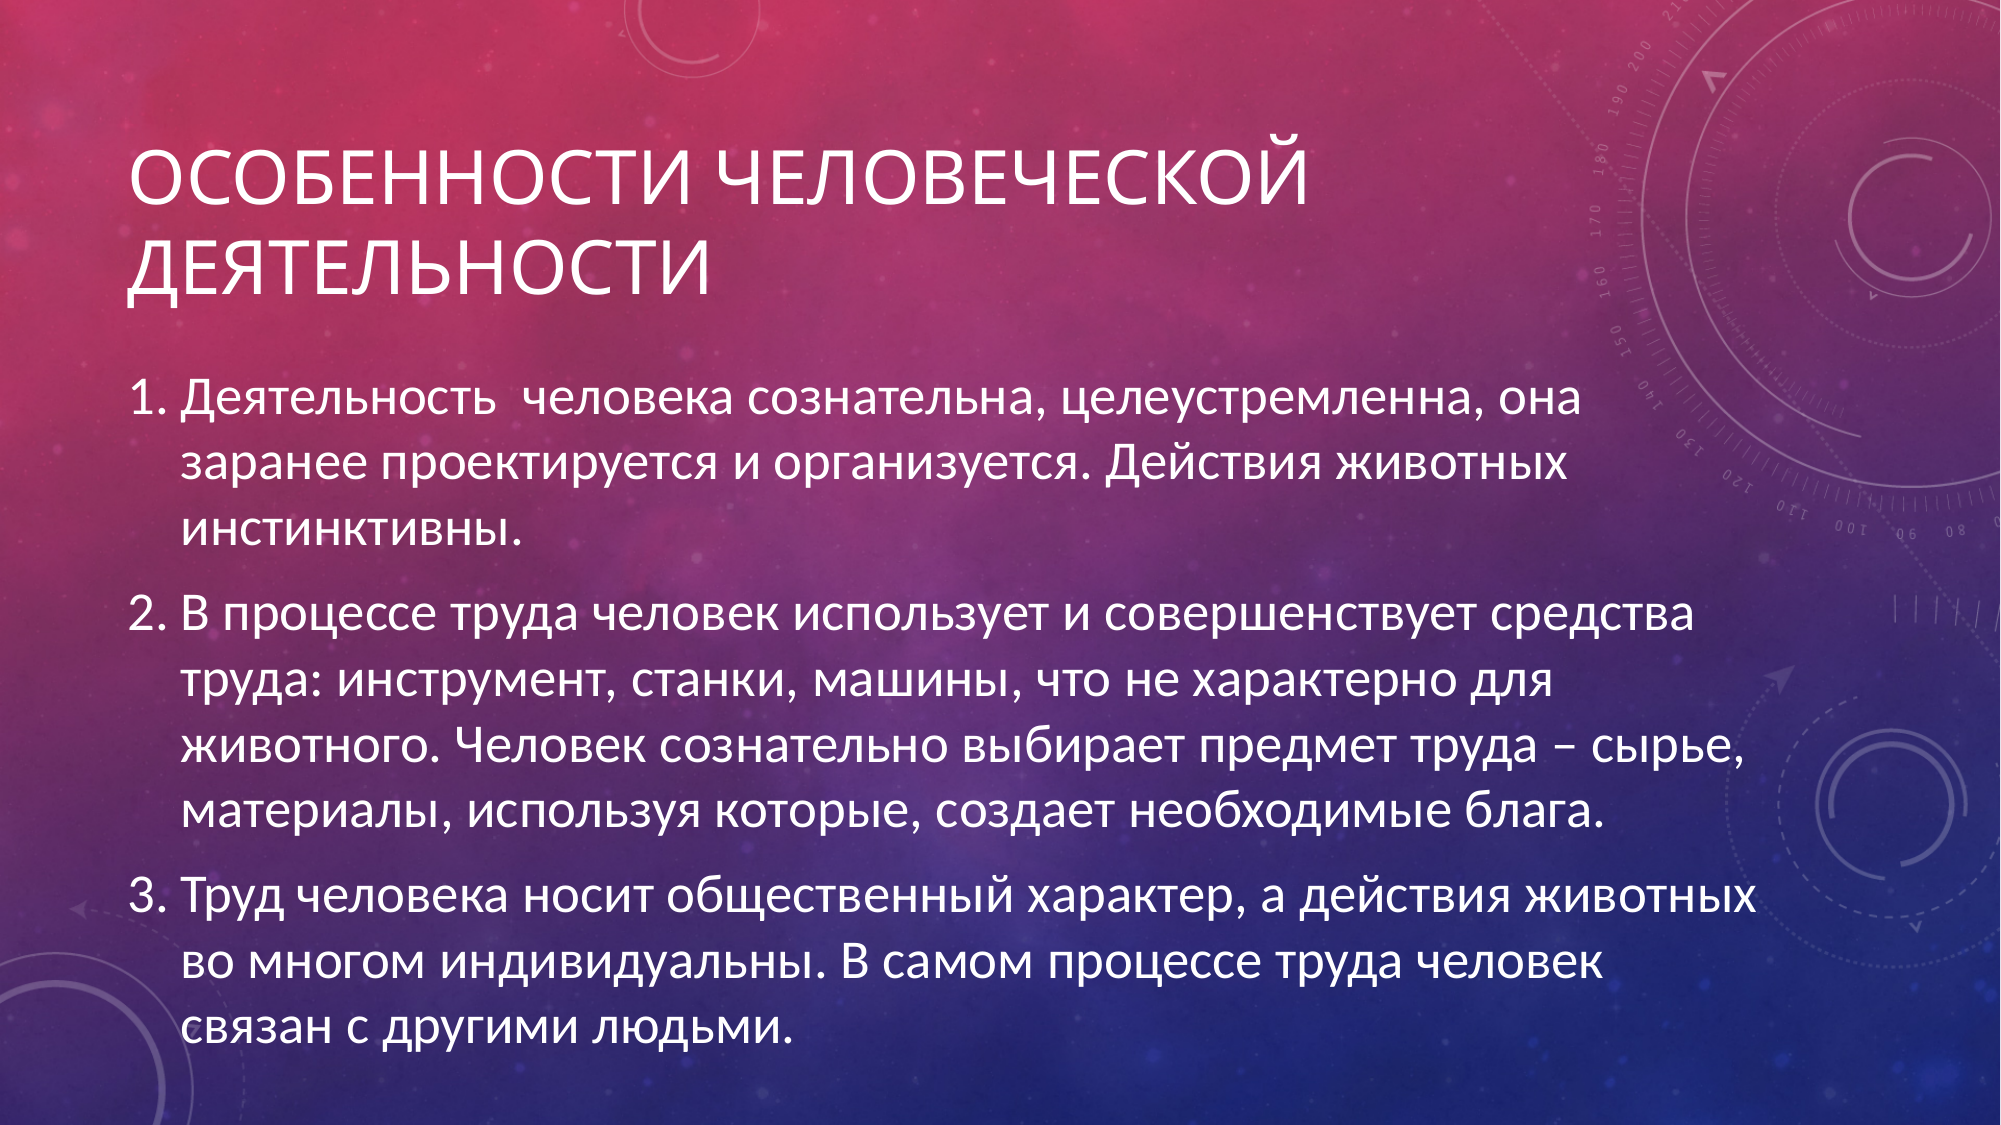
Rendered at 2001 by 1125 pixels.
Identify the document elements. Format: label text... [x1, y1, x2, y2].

title Особенности человеческой деятельности [112, 99, 1775, 339]
list Деятельность человека сознательна, целеустремленна, она заранее проектируется и организуется. Действия животных инстинктивны. В процессе труда человек использует и совершенствует средства труда: инструмент, станки, машины, что не характерно для животного. Человек сознательно выбирает предмет труда – сырье, материалы, используя которые, создает необходимые блага. Труд человека носит общественный характер, а действия животных во многом индивидуальны. В самом процессе труда человек связан с другими людьми. [112, 351, 1775, 1125]
picture [0, 0, 2001, 1125]
